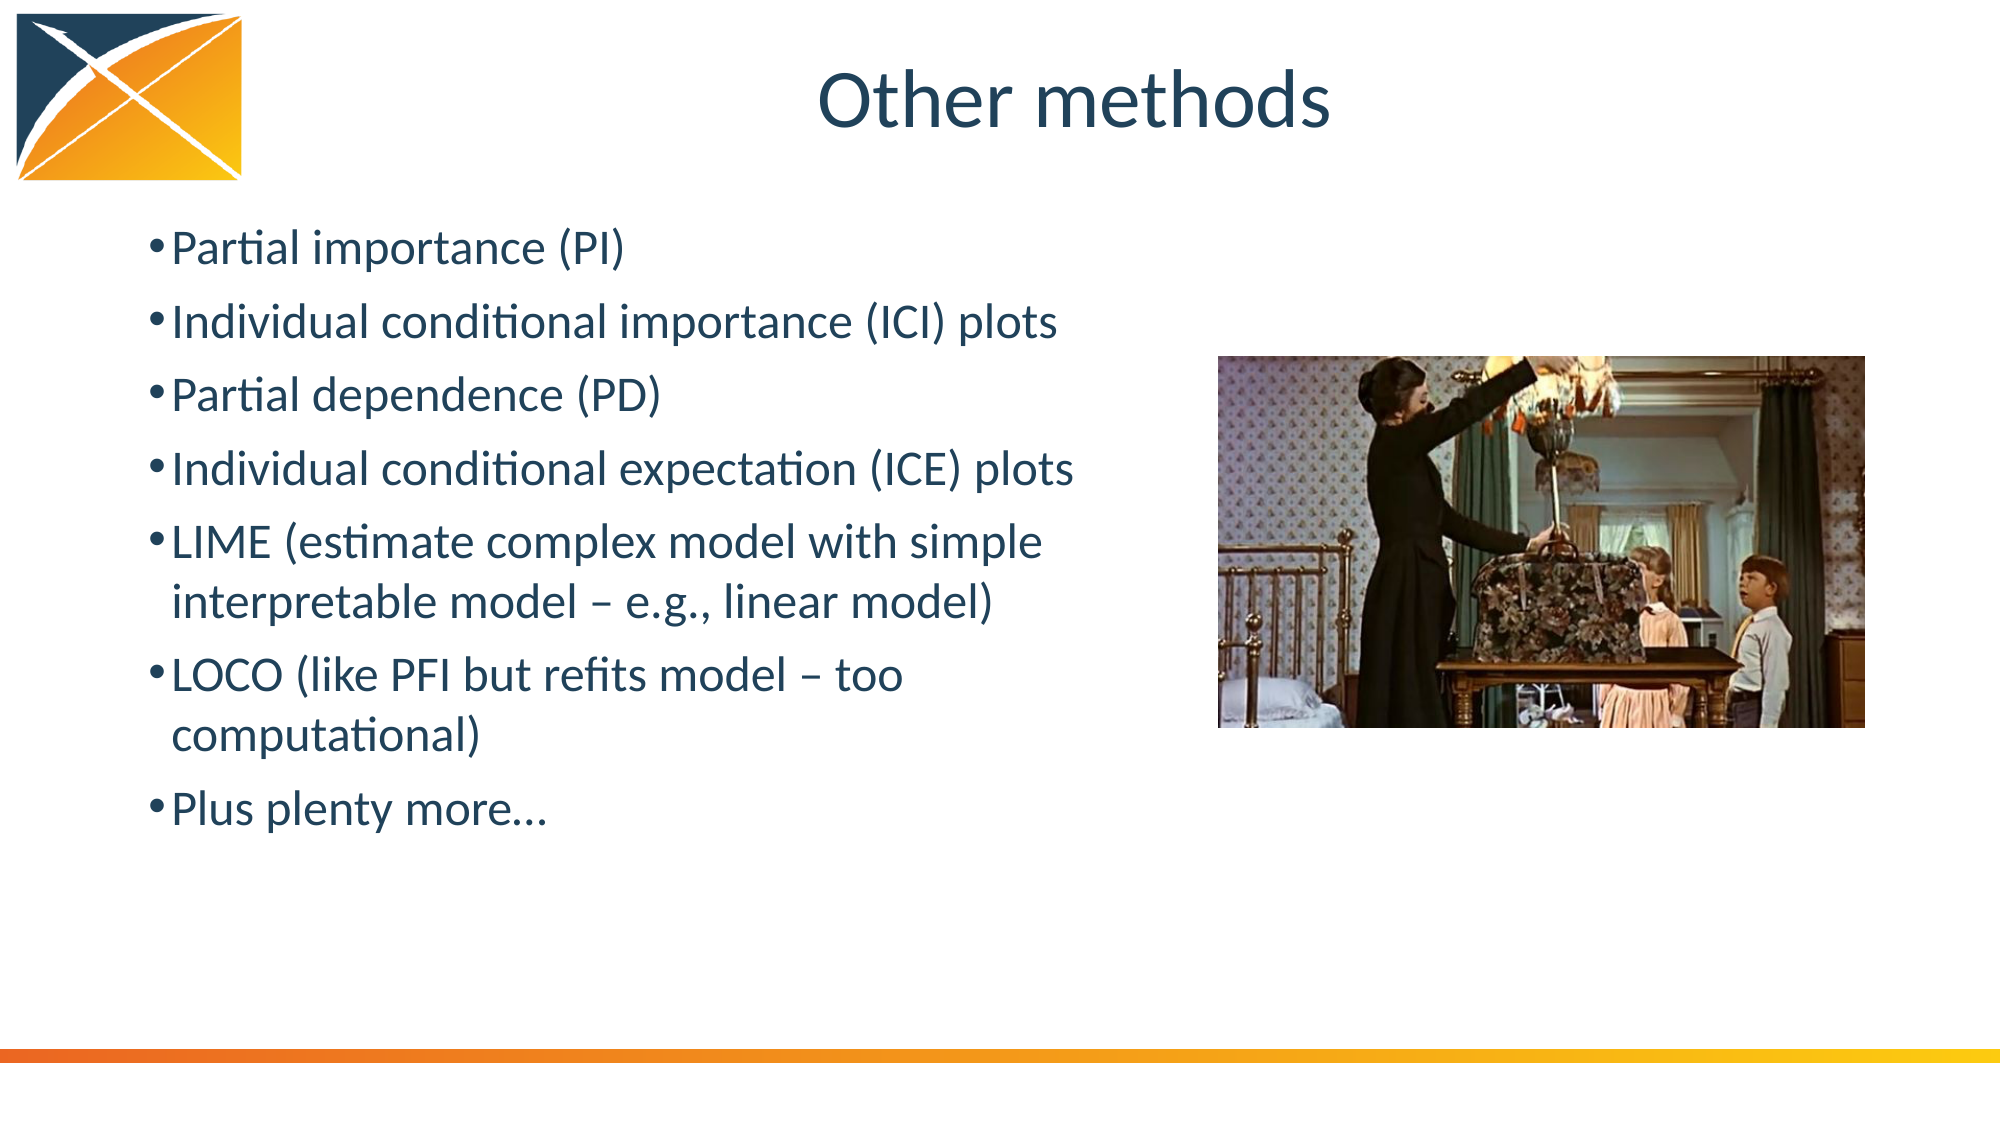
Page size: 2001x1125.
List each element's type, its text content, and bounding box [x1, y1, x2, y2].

picture [0, 0, 274, 200]
list Partial importance (PI) Individual conditional importance (ICI) plots Partial dependence (PD) Individual conditional expectation (ICE) plots LIME (estimate complex model with simple interpretable model – e.g., linear model) LOCO (like PFI but refits model – too computational) Plus plenty more… [99, 200, 1162, 1005]
picture [1218, 356, 1865, 729]
title Other methods [249, 24, 1900, 163]
